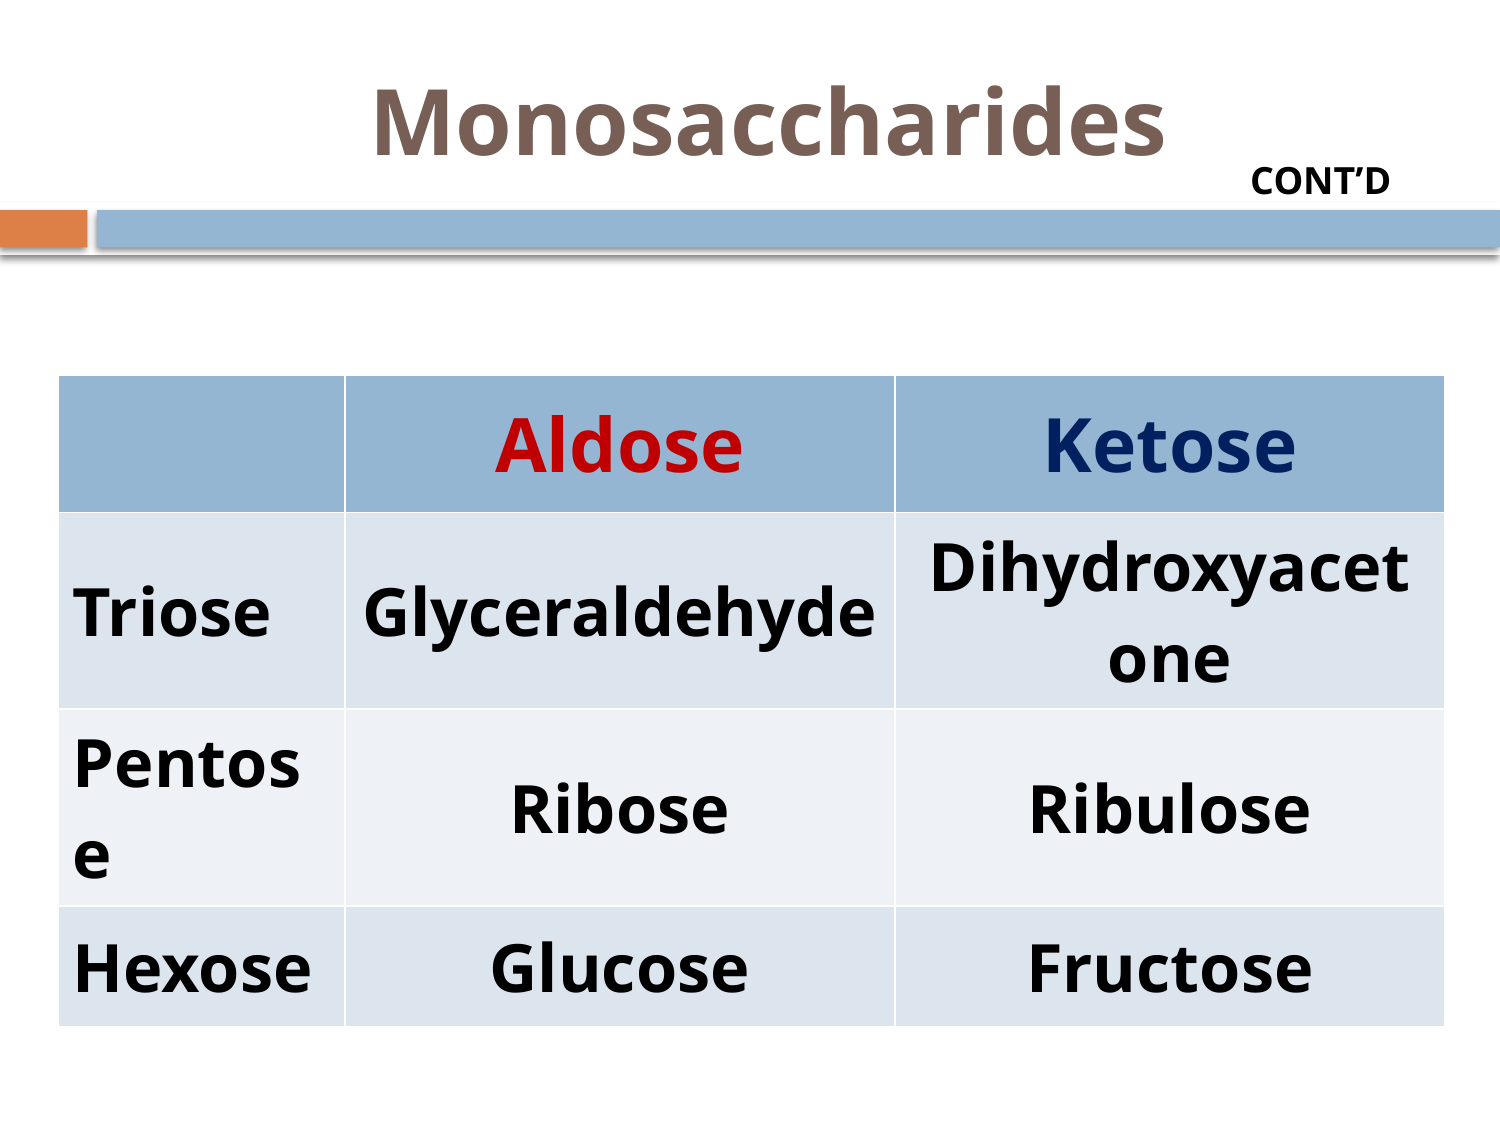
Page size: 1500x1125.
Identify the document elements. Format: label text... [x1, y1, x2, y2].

table_cell Dihydroxyacetone [896, 513, 1444, 708]
table_cell Pentose [59, 710, 344, 905]
table_cell Ribose [346, 710, 894, 905]
title Monosaccharides [99, 37, 1438, 200]
table_header Aldose [346, 376, 894, 512]
table_cell Ribulose [896, 710, 1444, 905]
table_cell Glucose [346, 907, 894, 1026]
table_cell Glyceraldehyde [346, 513, 894, 708]
table_header [59, 376, 344, 512]
table_cell Triose [59, 513, 344, 708]
text_box CONT’D [1235, 149, 1407, 210]
table_cell Fructose [896, 907, 1444, 1026]
table_header Ketose [896, 376, 1444, 512]
table_cell Hexose [59, 907, 344, 1026]
